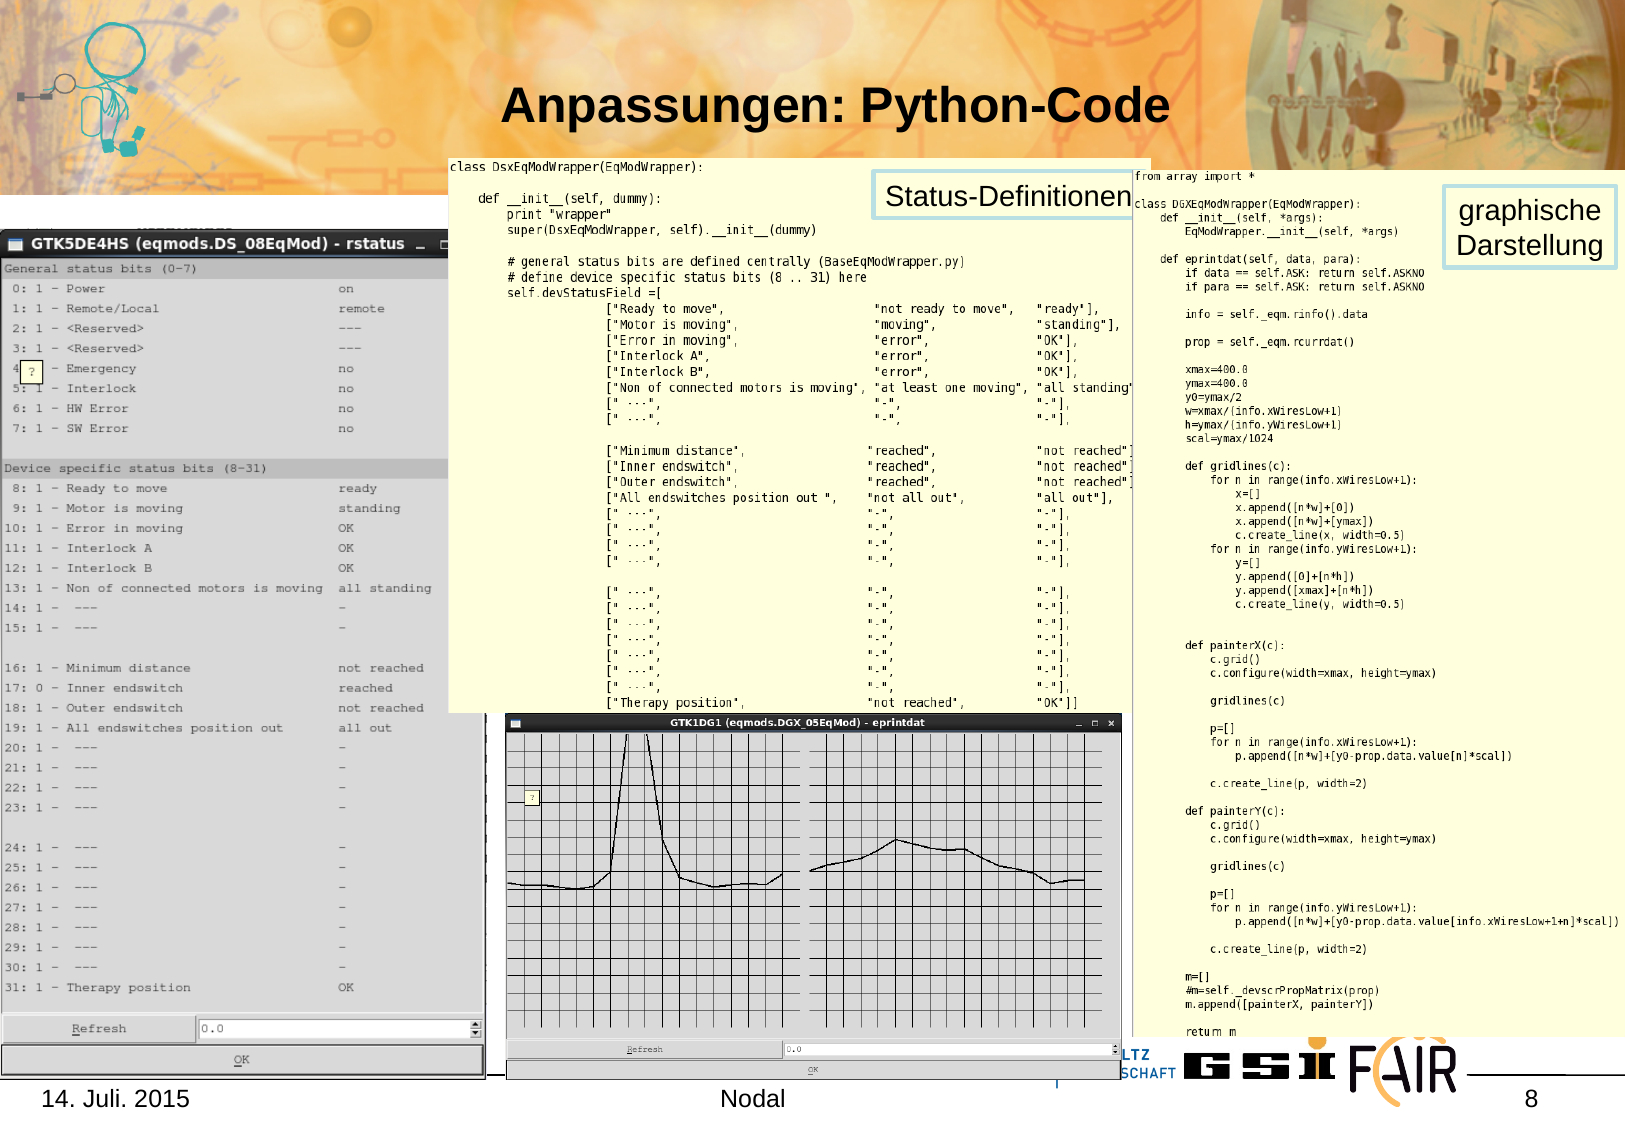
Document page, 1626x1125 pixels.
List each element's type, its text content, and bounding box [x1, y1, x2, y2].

title Anpassungen: Python-Code [151, 11, 1522, 194]
picture [0, 227, 487, 1080]
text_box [1132, 169, 1625, 1037]
picture [1184, 1037, 1335, 1079]
picture [1350, 1037, 1456, 1107]
picture [505, 714, 1183, 1094]
picture [0, 0, 1625, 195]
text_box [448, 157, 1151, 714]
